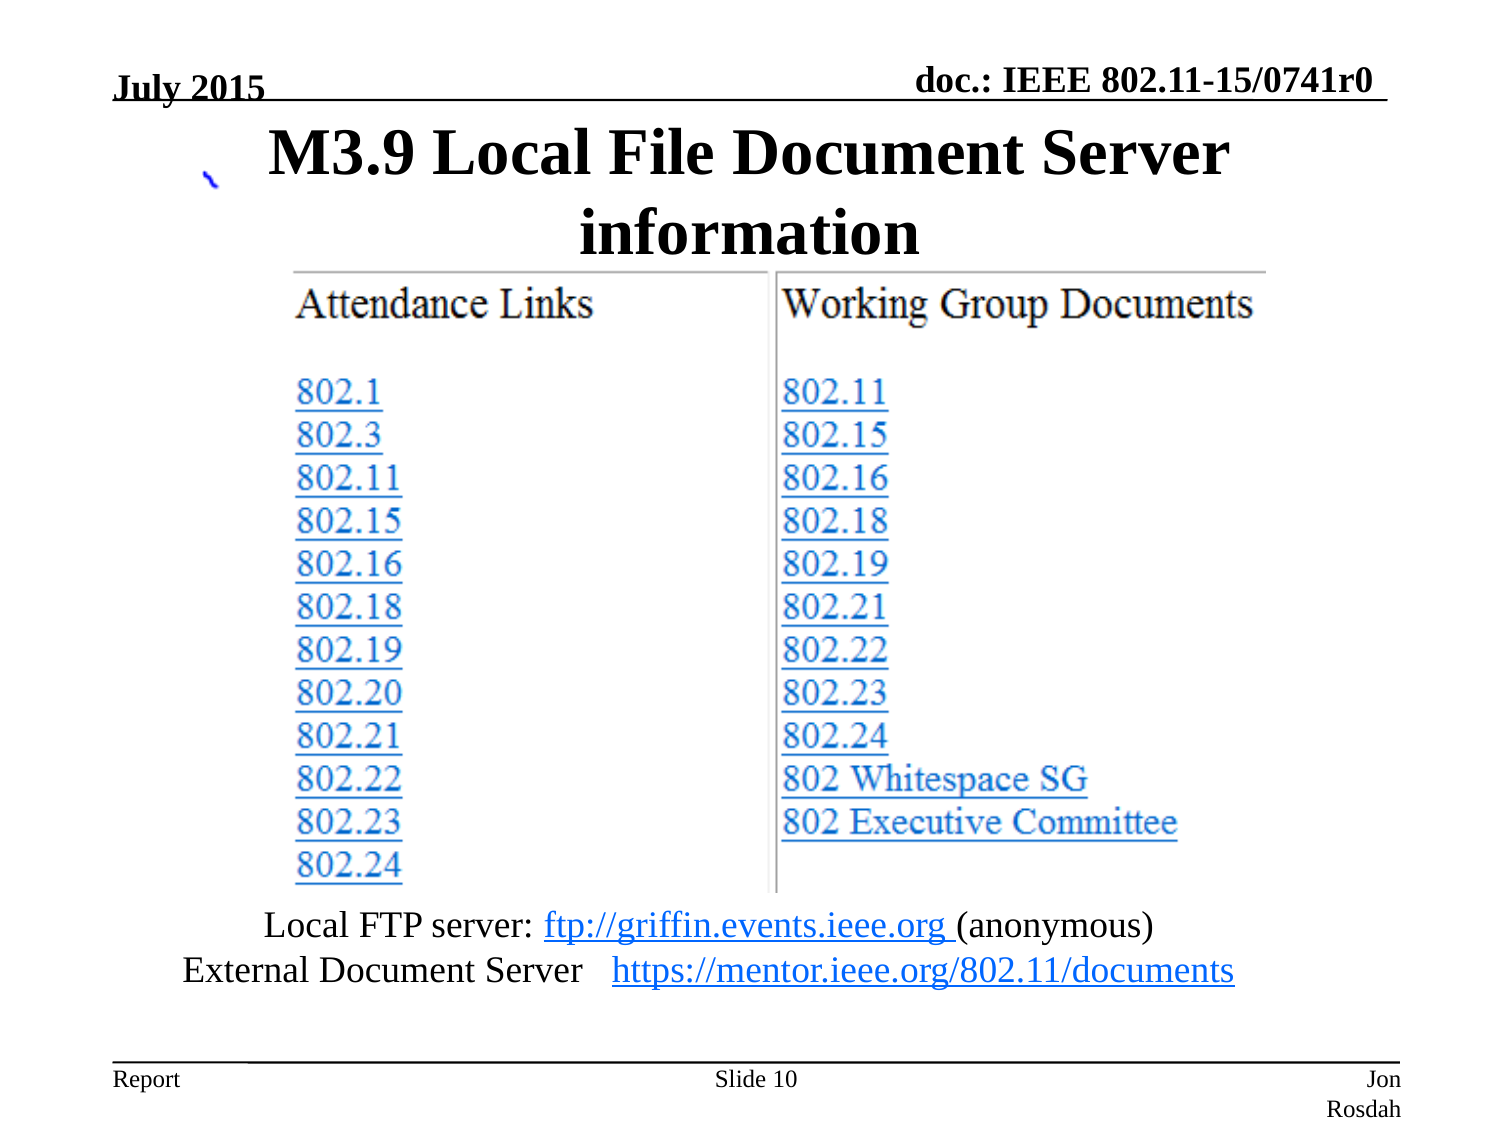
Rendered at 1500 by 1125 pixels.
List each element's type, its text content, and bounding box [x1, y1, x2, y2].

slide_number Slide 10 [712, 1061, 800, 1093]
text_box Local FTP server: ftp://griffin.events.ieee.org (anonymous) External Document Server https://mentor.ieee.org/802.11/documents [167, 892, 1251, 1043]
footer Jon Rosdahl (CSR) [1324, 1061, 1402, 1093]
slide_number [112, 62, 361, 99]
picture [201, 170, 1266, 893]
title M3.9 Local File Document Server information [112, 99, 1388, 276]
